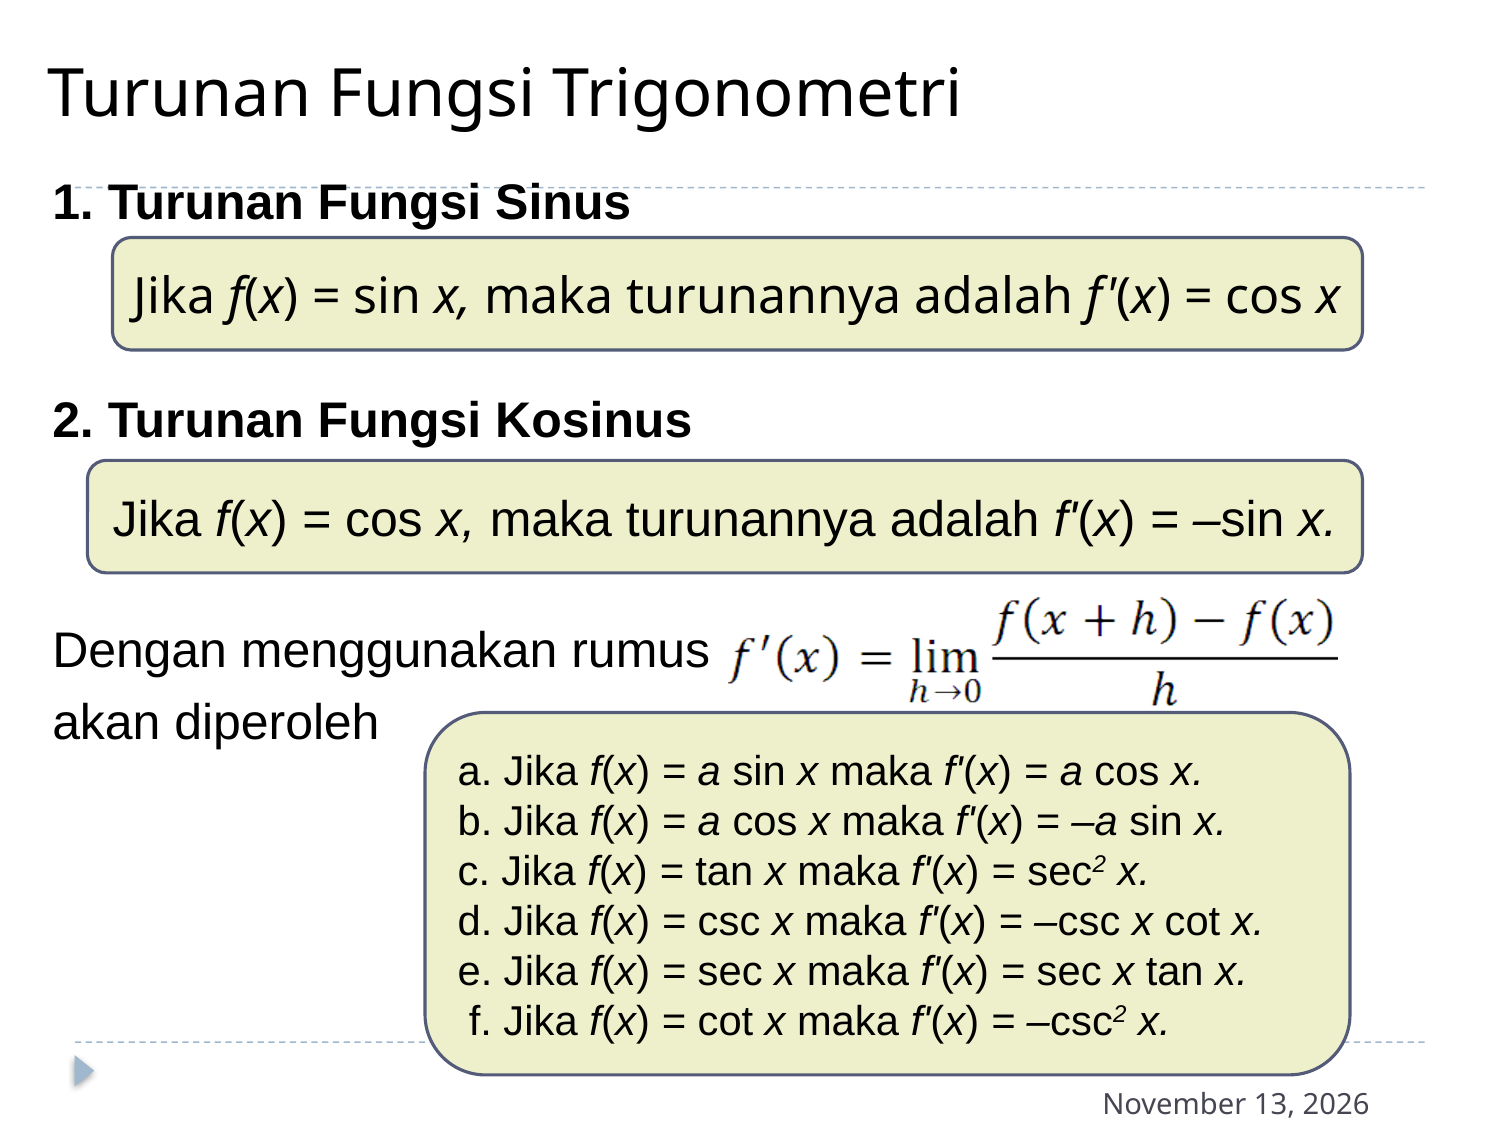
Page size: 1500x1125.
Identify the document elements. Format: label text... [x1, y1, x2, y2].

list 1. Turunan Fungsi Sinus 2. Turunan Fungsi Kosinus Dengan menggunakan rumus akan diperoleh [37, 162, 1450, 1063]
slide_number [1087, 1077, 1500, 1125]
text_box Jika f(x) = sin x, maka turunannya adalah f'(x) = cos x [110, 235, 1365, 352]
text_box a. Jika f(x) = a sin x maka f'(x) = a cos x. b. Jika f(x) = a cos x maka f'(x) = –a sin x. c. Jika f(x) = tan x maka f'(x) = sec2 x. d. Jika f(x) = csc x maka f'(x) = –csc x cot x. e. Jika f(x) = sec x maka f'(x) = sec x tan x. f. Jika f(x) = cot x maka f'(x) = –csc2 x. [423, 710, 1352, 1077]
picture [727, 590, 1338, 717]
title Turunan Fungsi Trigonometri [33, 24, 1384, 138]
text_box Jika f(x) = cos x, maka turunannya adalah f'(x) = –sin x. [85, 458, 1365, 575]
